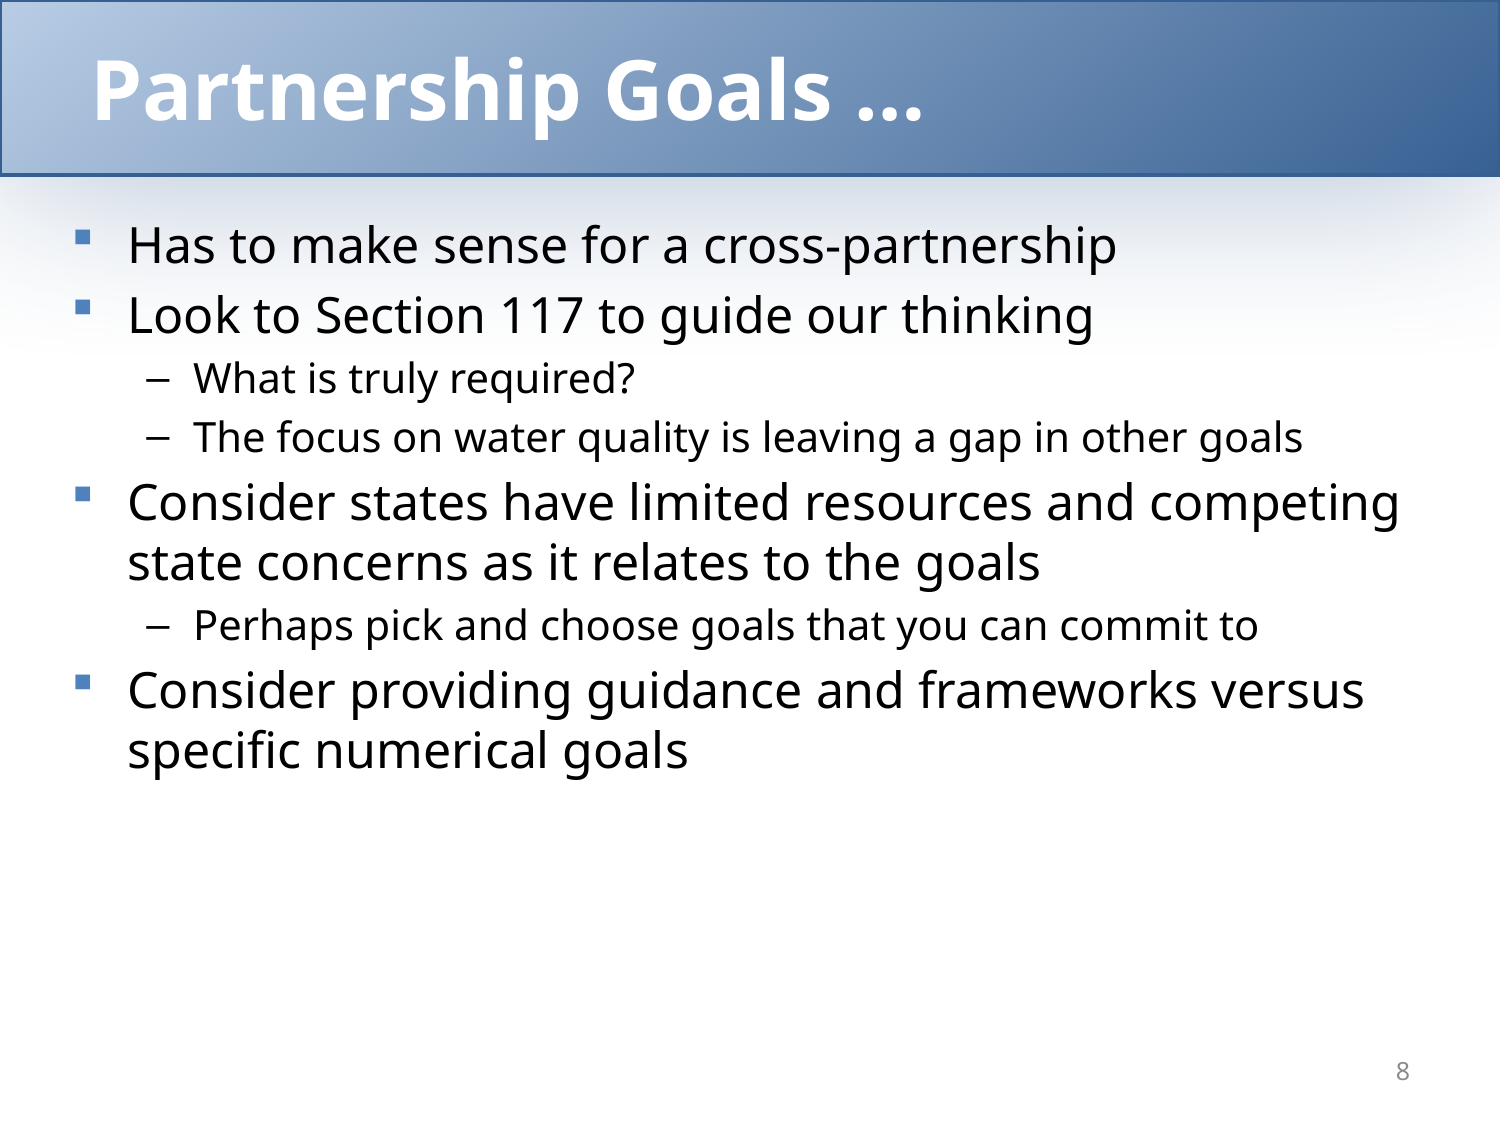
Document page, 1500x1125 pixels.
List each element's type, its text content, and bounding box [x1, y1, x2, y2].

title Partnership Goals … [75, 0, 1350, 175]
slide_number 8 [1074, 1042, 1425, 1103]
list Has to make sense for a cross-partnership Look to Section 117 to guide our thinking What is truly required? The focus on water quality is leaving a gap in other goals Consider states have limited resources and competing state concerns as it relates to the goals Perhaps pick and choose goals that you can commit to Consider providing guidance and frameworks versus specific numerical goals [56, 206, 1465, 1103]
